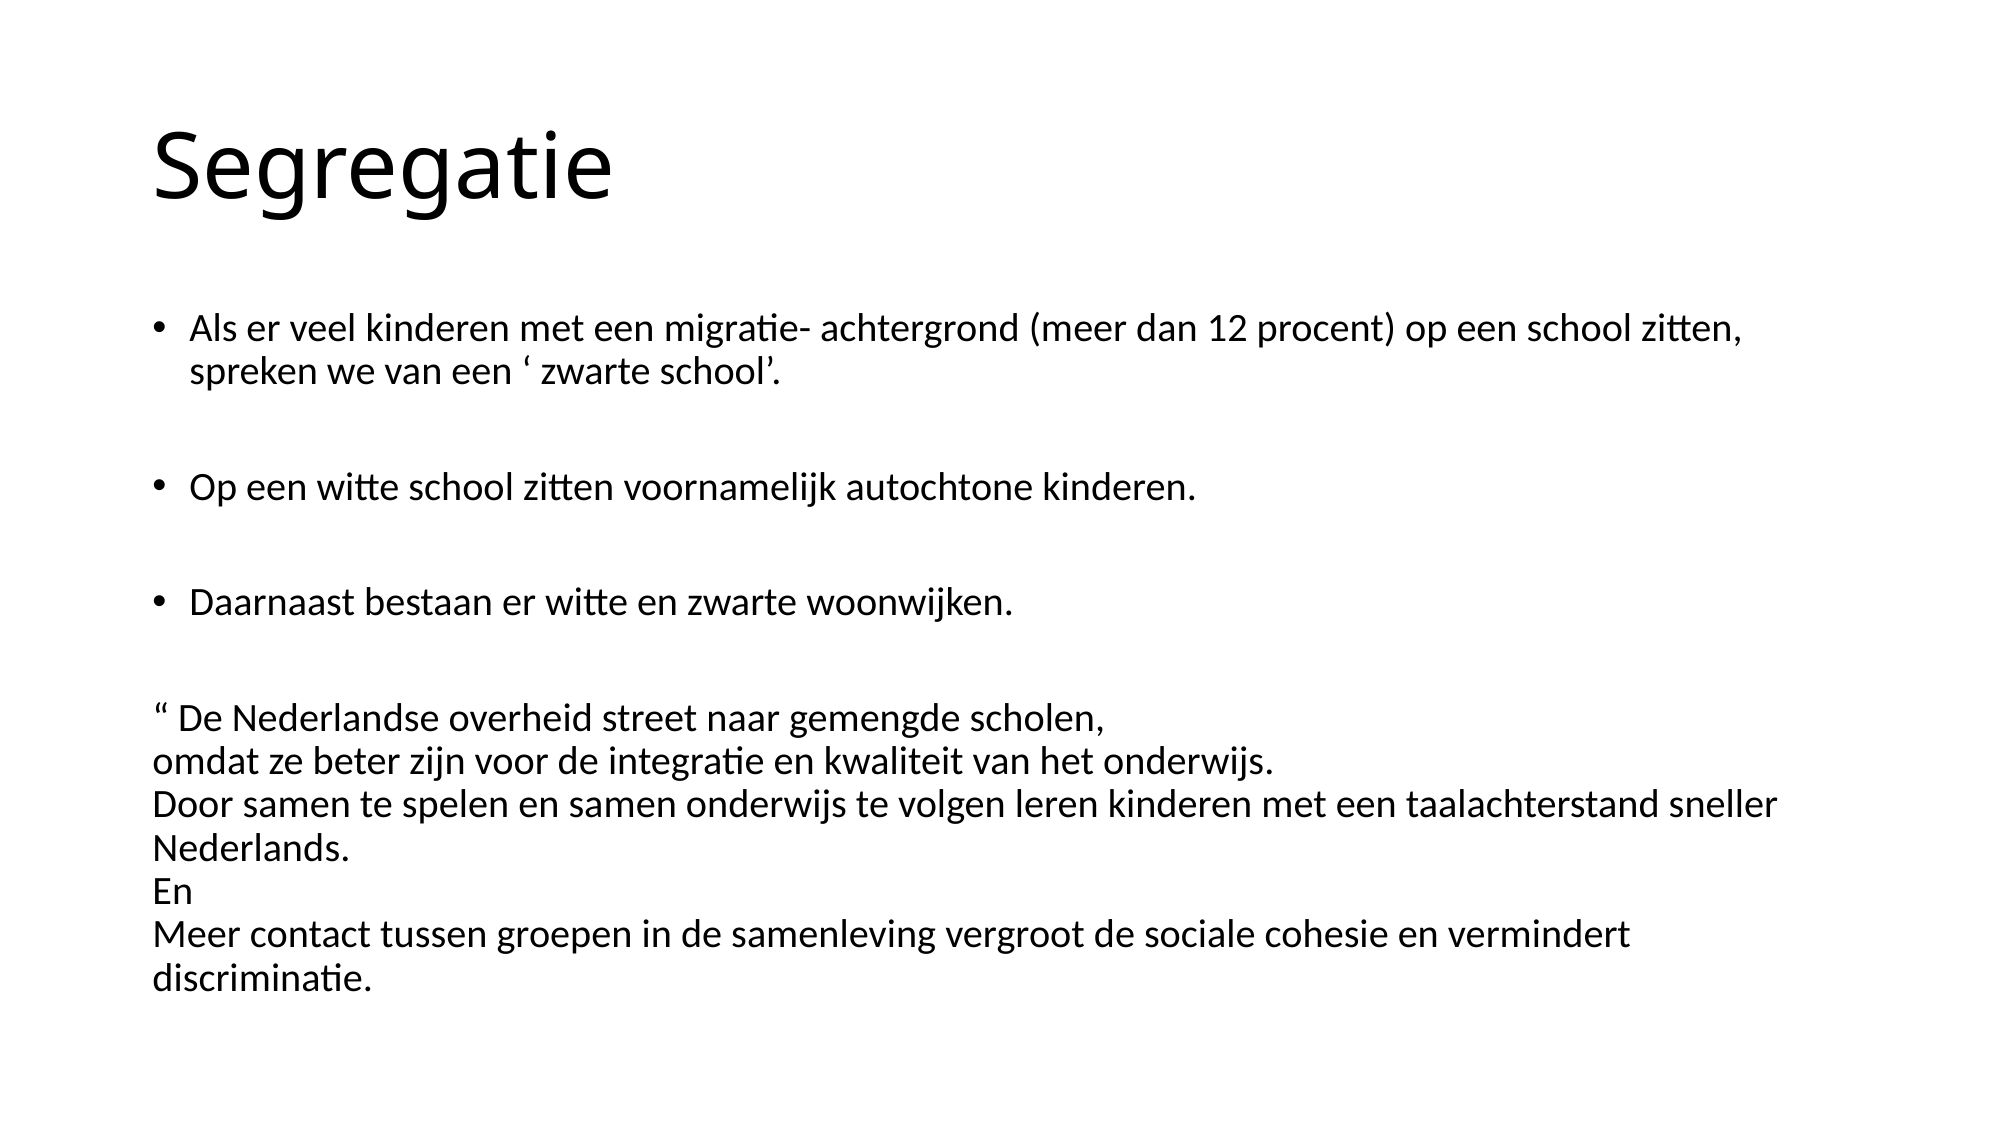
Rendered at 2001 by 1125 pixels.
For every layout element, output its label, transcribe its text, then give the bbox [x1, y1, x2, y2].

title Segregatie [137, 59, 1863, 278]
list Als er veel kinderen met een migratie- achtergrond (meer dan 12 procent) op een school zitten, spreken we van een ‘ zwarte school’. Op een witte school zitten voornamelijk autochtone kinderen. Daarnaast bestaan er witte en zwarte woonwijken. “ De Nederlandse overheid street naar gemengde scholen, omdat ze beter zijn voor de integratie en kwaliteit van het onderwijs. Door samen te spelen en samen onderwijs te volgen leren kinderen met een taalachterstand sneller Nederlands. En Meer contact tussen groepen in de samenleving vergroot de sociale cohesie en vermindert discriminatie. [137, 299, 1863, 1014]
